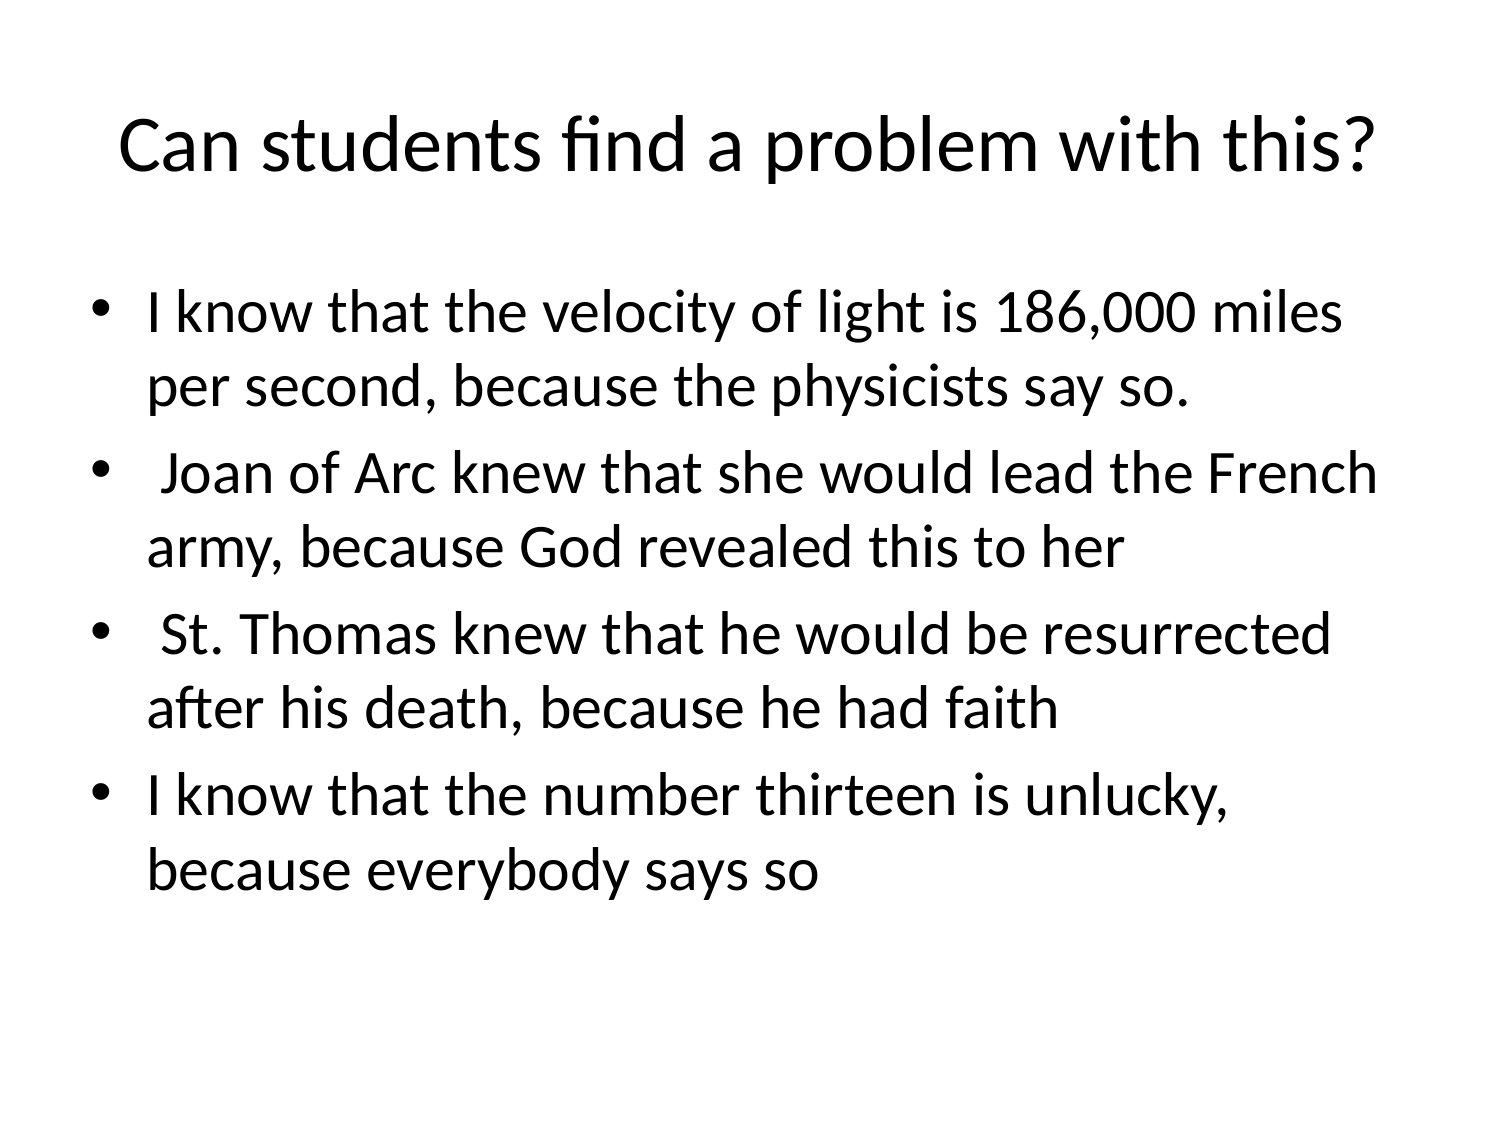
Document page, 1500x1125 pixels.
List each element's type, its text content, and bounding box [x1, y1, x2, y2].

title Can students find a problem with this? [75, 45, 1425, 233]
list I know that the velocity of light is 186,000 miles per second, because the physicists say so. Joan of Arc knew that she would lead the French army, because God revealed this to her St. Thomas knew that he would be resurrected after his death, because he had faith I know that the number thirteen is unlucky, because everybody says so [75, 262, 1425, 1005]
